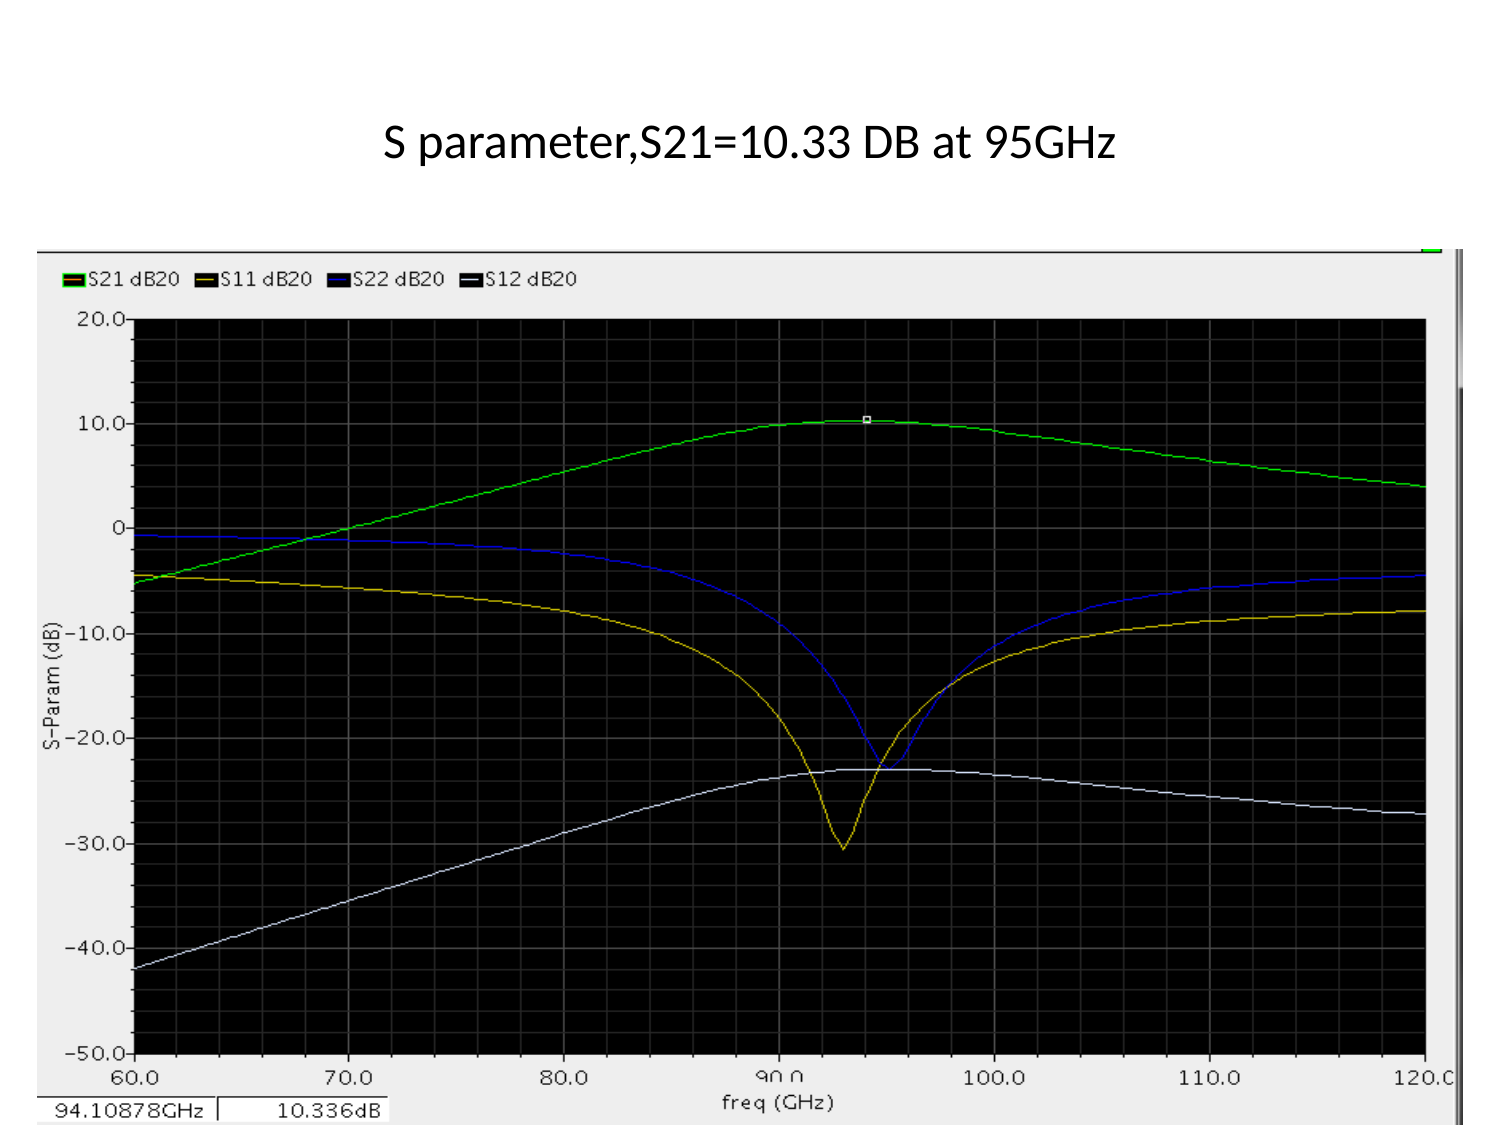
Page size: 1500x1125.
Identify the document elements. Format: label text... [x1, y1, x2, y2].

title S parameter,S21=10.33 DB at 95GHz [75, 45, 1425, 233]
picture [37, 249, 1463, 1125]
